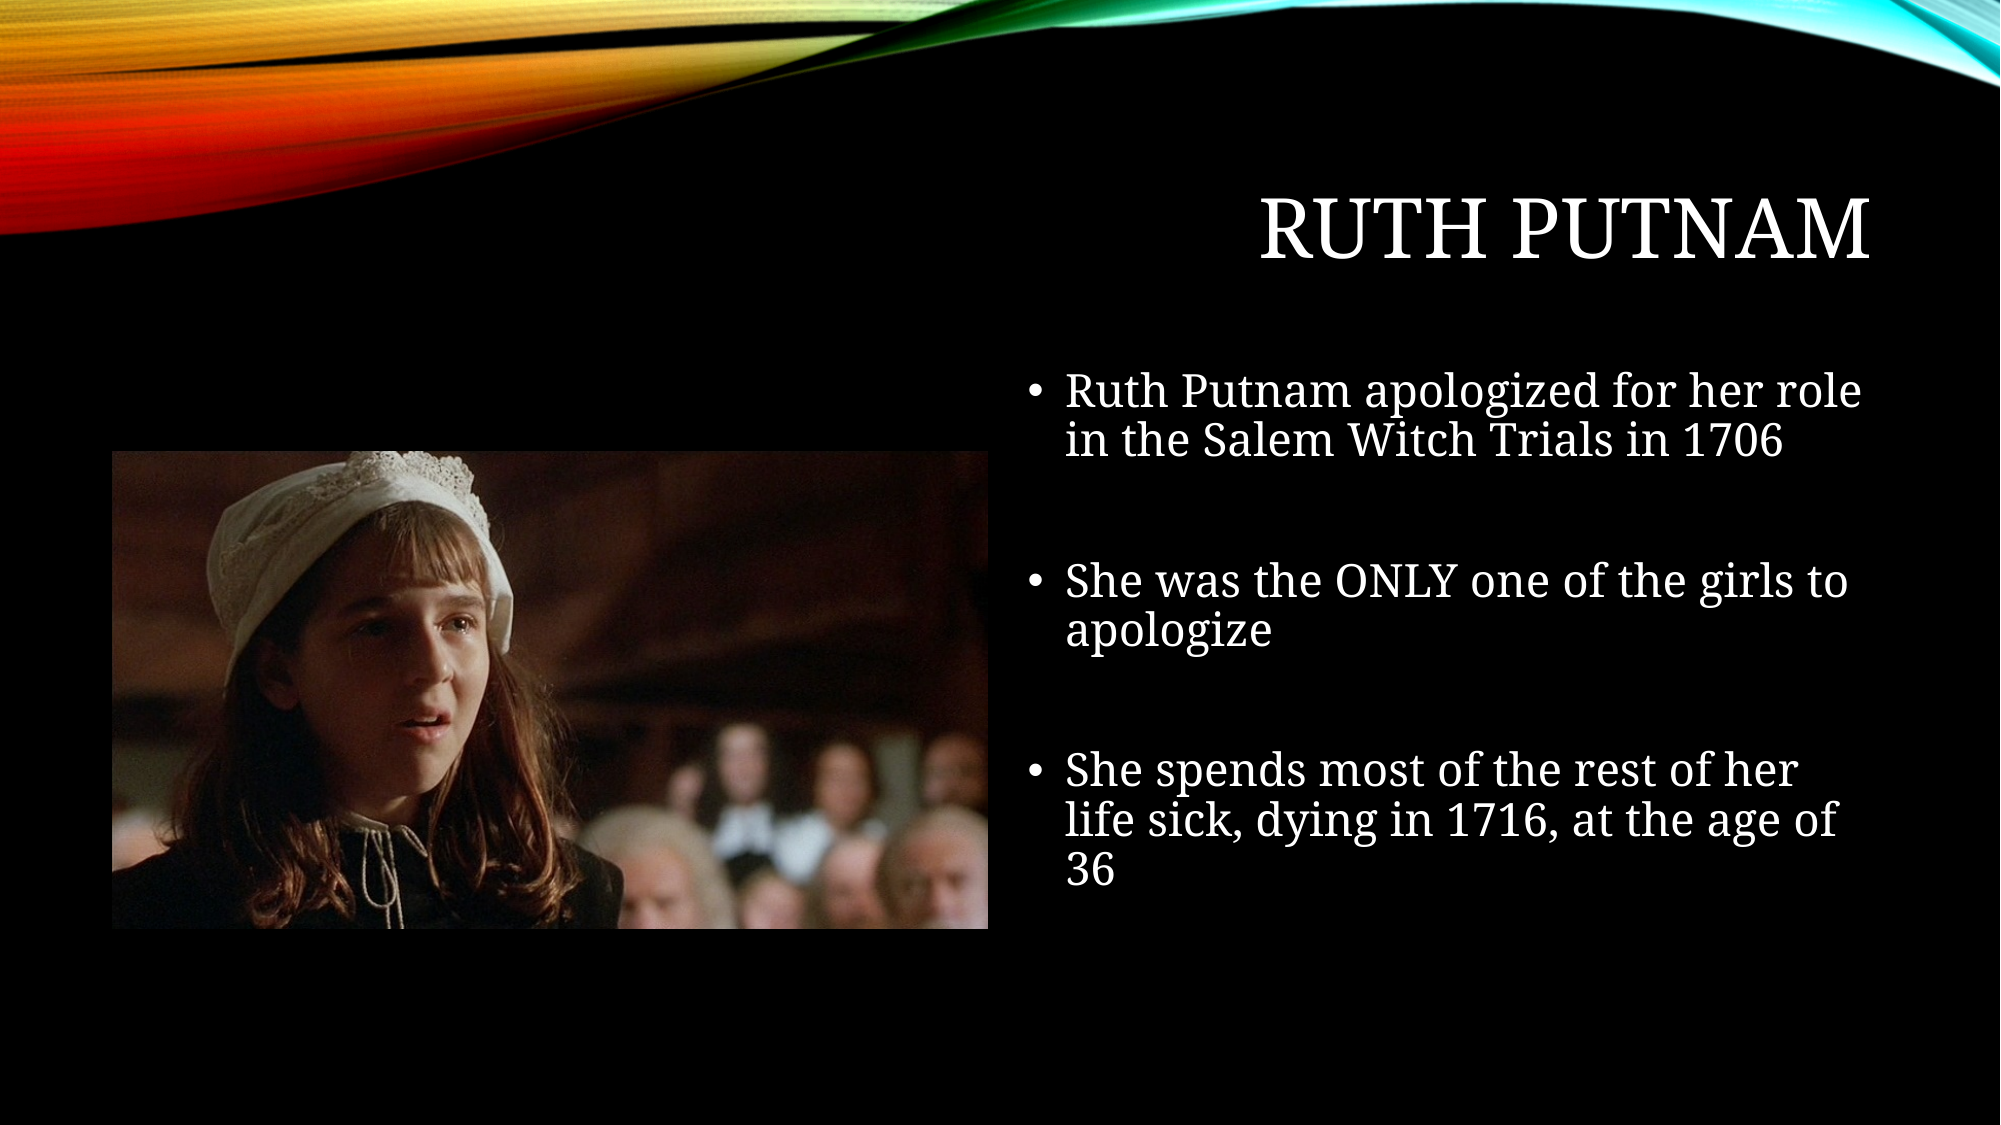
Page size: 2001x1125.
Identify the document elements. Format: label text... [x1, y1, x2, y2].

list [112, 451, 988, 929]
title Ruth Putnam [474, 125, 1888, 338]
picture [0, 0, 2000, 237]
list Ruth Putnam apologized for her role in the Salem Witch Trials in 1706 She was the ONLY one of the girls to apologize She spends most of the rest of her life sick, dying in 1716, at the age of 36 [1012, 360, 1888, 1021]
